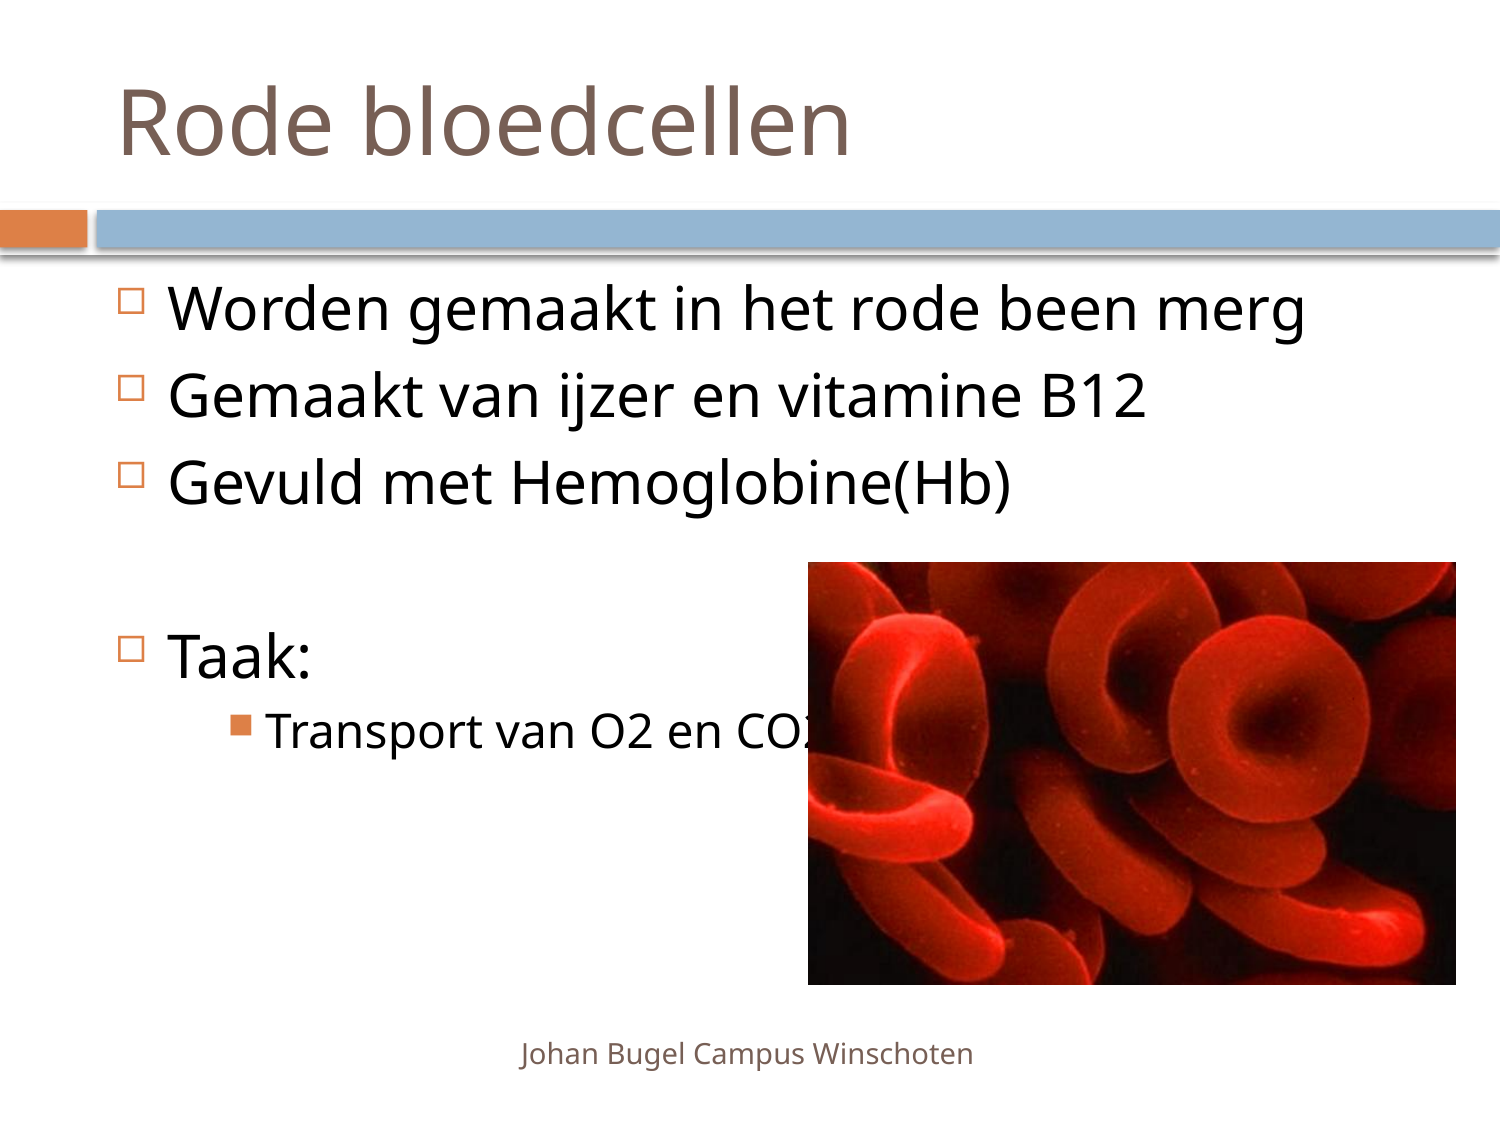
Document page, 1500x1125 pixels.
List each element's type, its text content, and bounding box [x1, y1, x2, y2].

picture [808, 562, 1456, 986]
title Rode bloedcellen [100, 37, 1438, 200]
footer Johan Bugel Campus Winschoten [99, 1024, 990, 1085]
list Worden gemaakt in het rode been merg Gemaakt van ijzer en vitamine B12 Gevuld met Hemoglobine(Hb) Taak: Transport van O2 en CO2 [100, 262, 1438, 1000]
